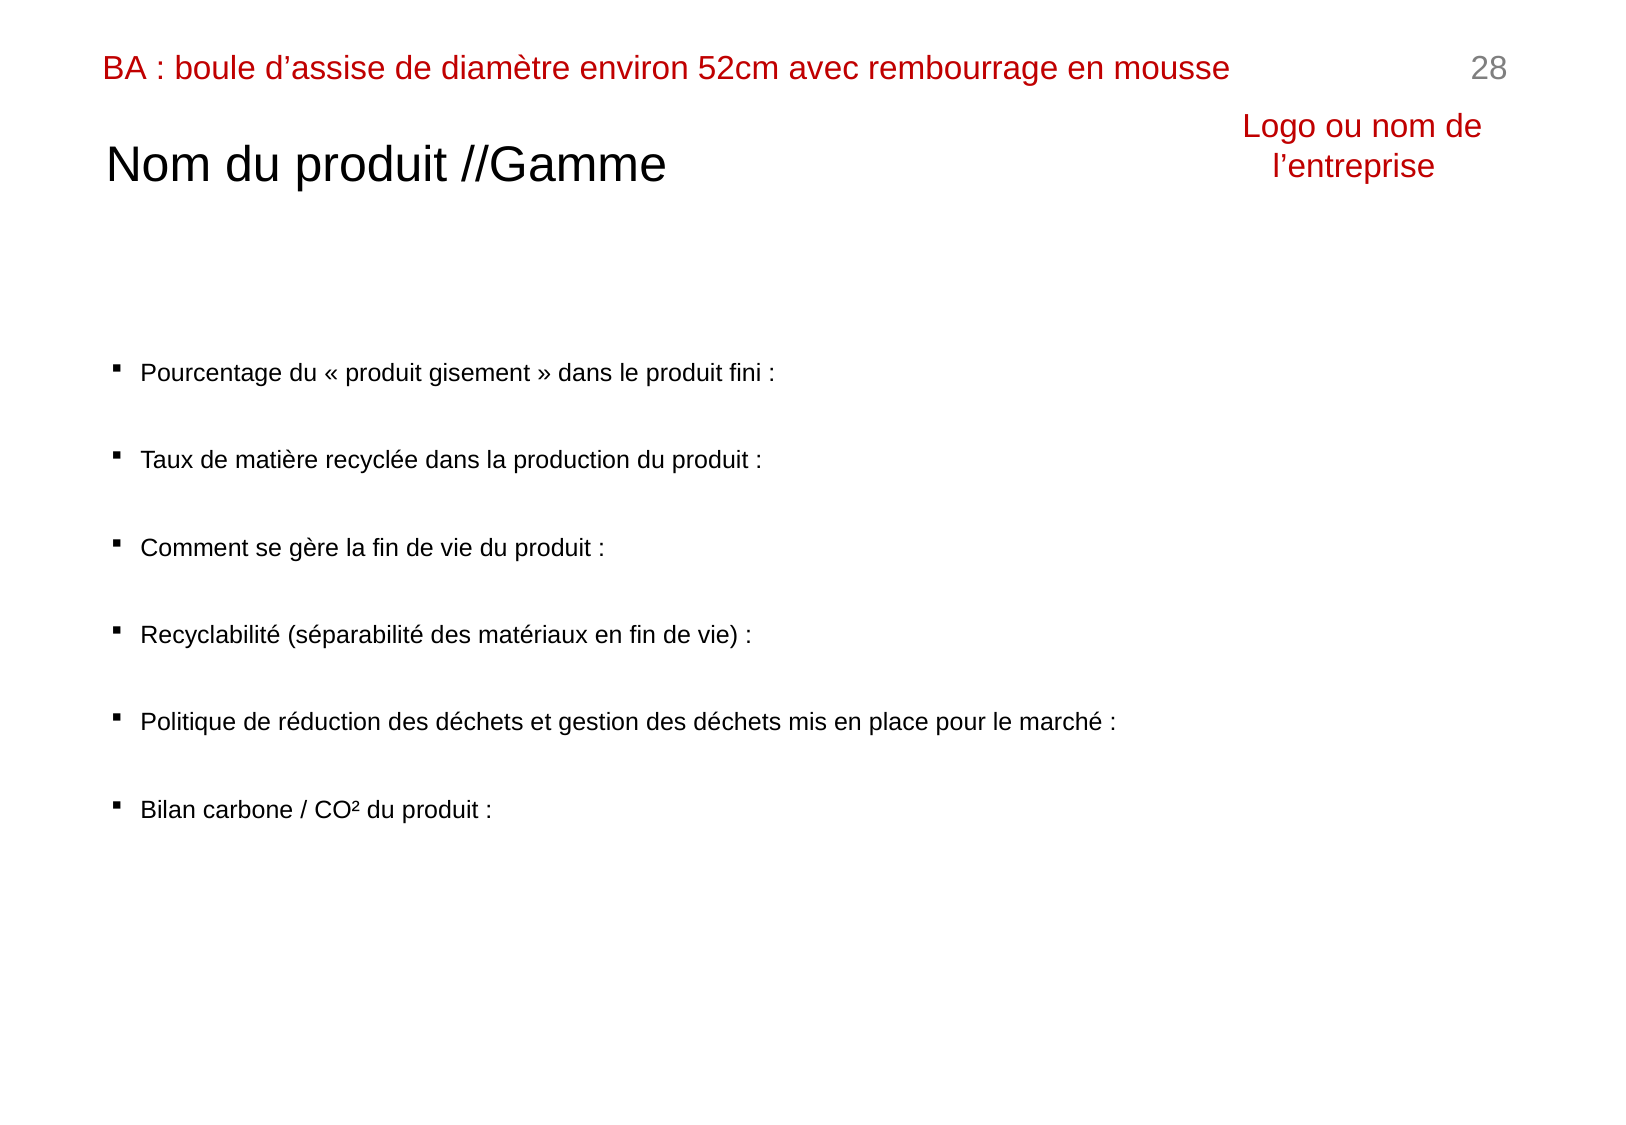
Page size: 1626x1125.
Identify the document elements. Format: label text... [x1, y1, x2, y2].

slide_number 28 [1426, 19, 1523, 91]
title BA : boule d’assise de diamètre environ 52cm avec rembourrage en mousse [102, 19, 1426, 109]
list Nom du produit //Gamme [91, 109, 1523, 215]
text_box Pourcentage du « produit gisement » dans le produit fini : Taux de matière recyclée dans la production du produit : Comment se gère la fin de vie du produit : Recyclabilité (séparabilité des matériaux en fin de vie) : Politique de réduction des déchets et gestion des déchets mis en place pour le marché : Bilan carbone / CO² du produit : [81, 304, 1333, 1067]
text_box Logo ou nom de l’entreprise [1141, 91, 1567, 197]
